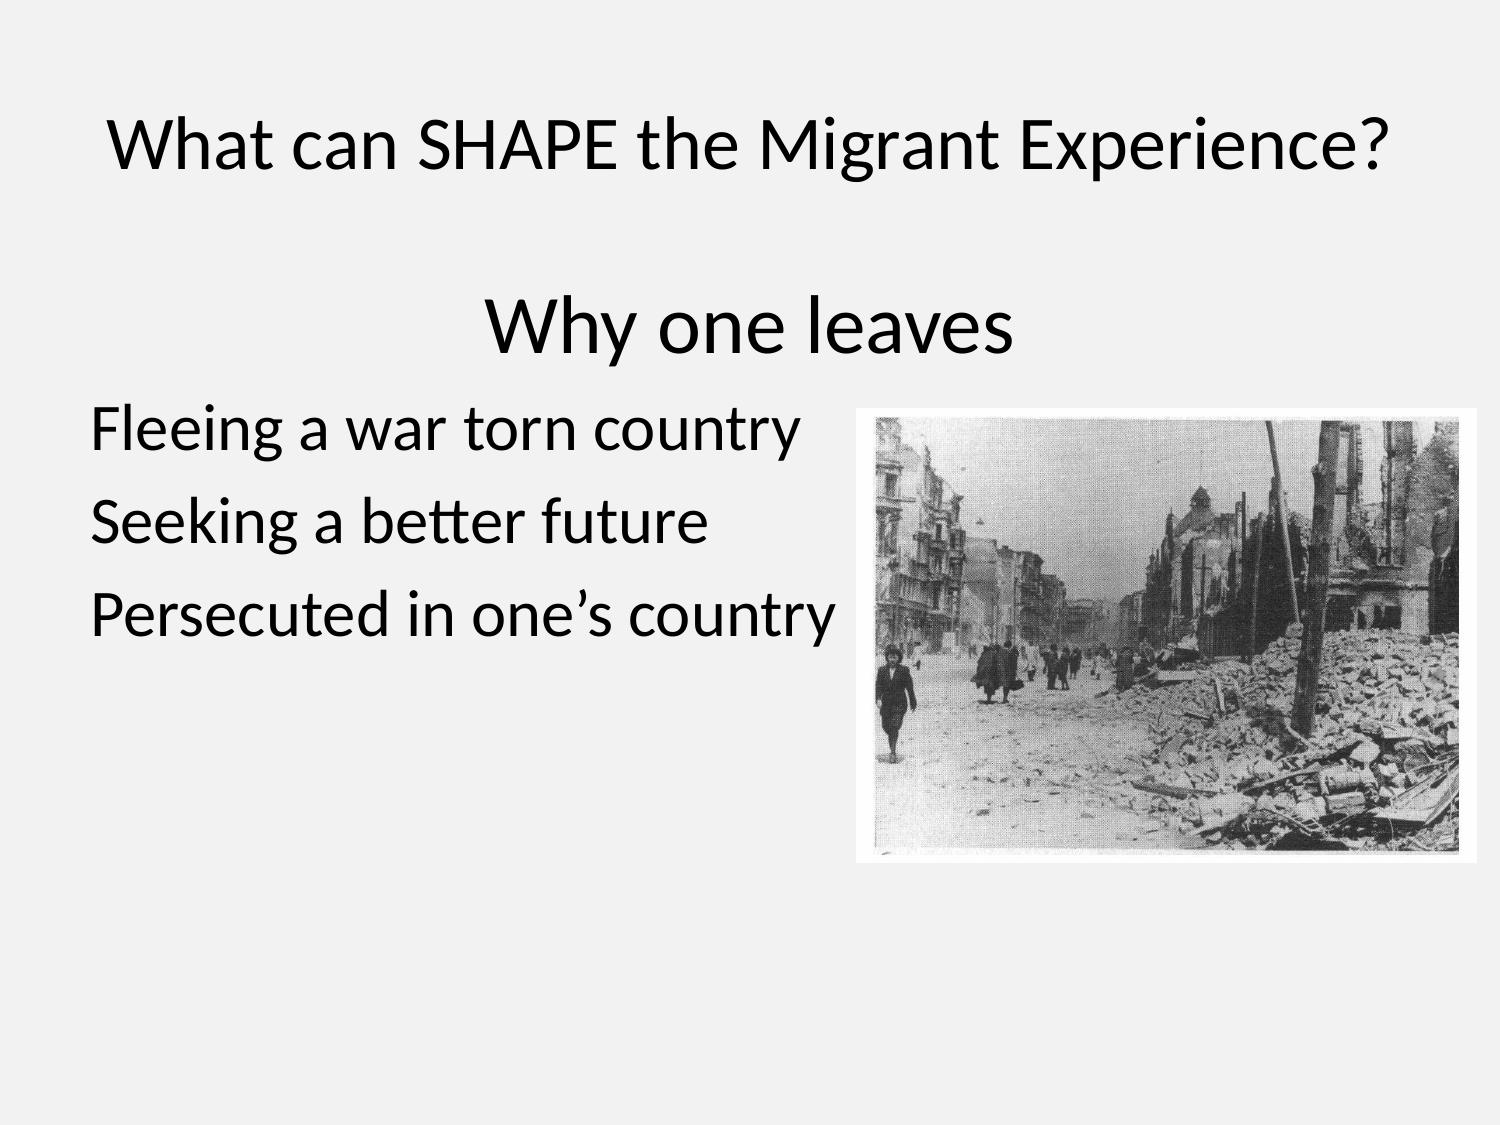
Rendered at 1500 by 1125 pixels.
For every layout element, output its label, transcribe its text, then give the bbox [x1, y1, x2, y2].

title What can SHAPE the Migrant Experience? [75, 45, 1425, 233]
list Why one leaves Fleeing a war torn country Seeking a better future Persecuted in one’s country [75, 262, 1425, 1005]
picture [856, 408, 1478, 863]
